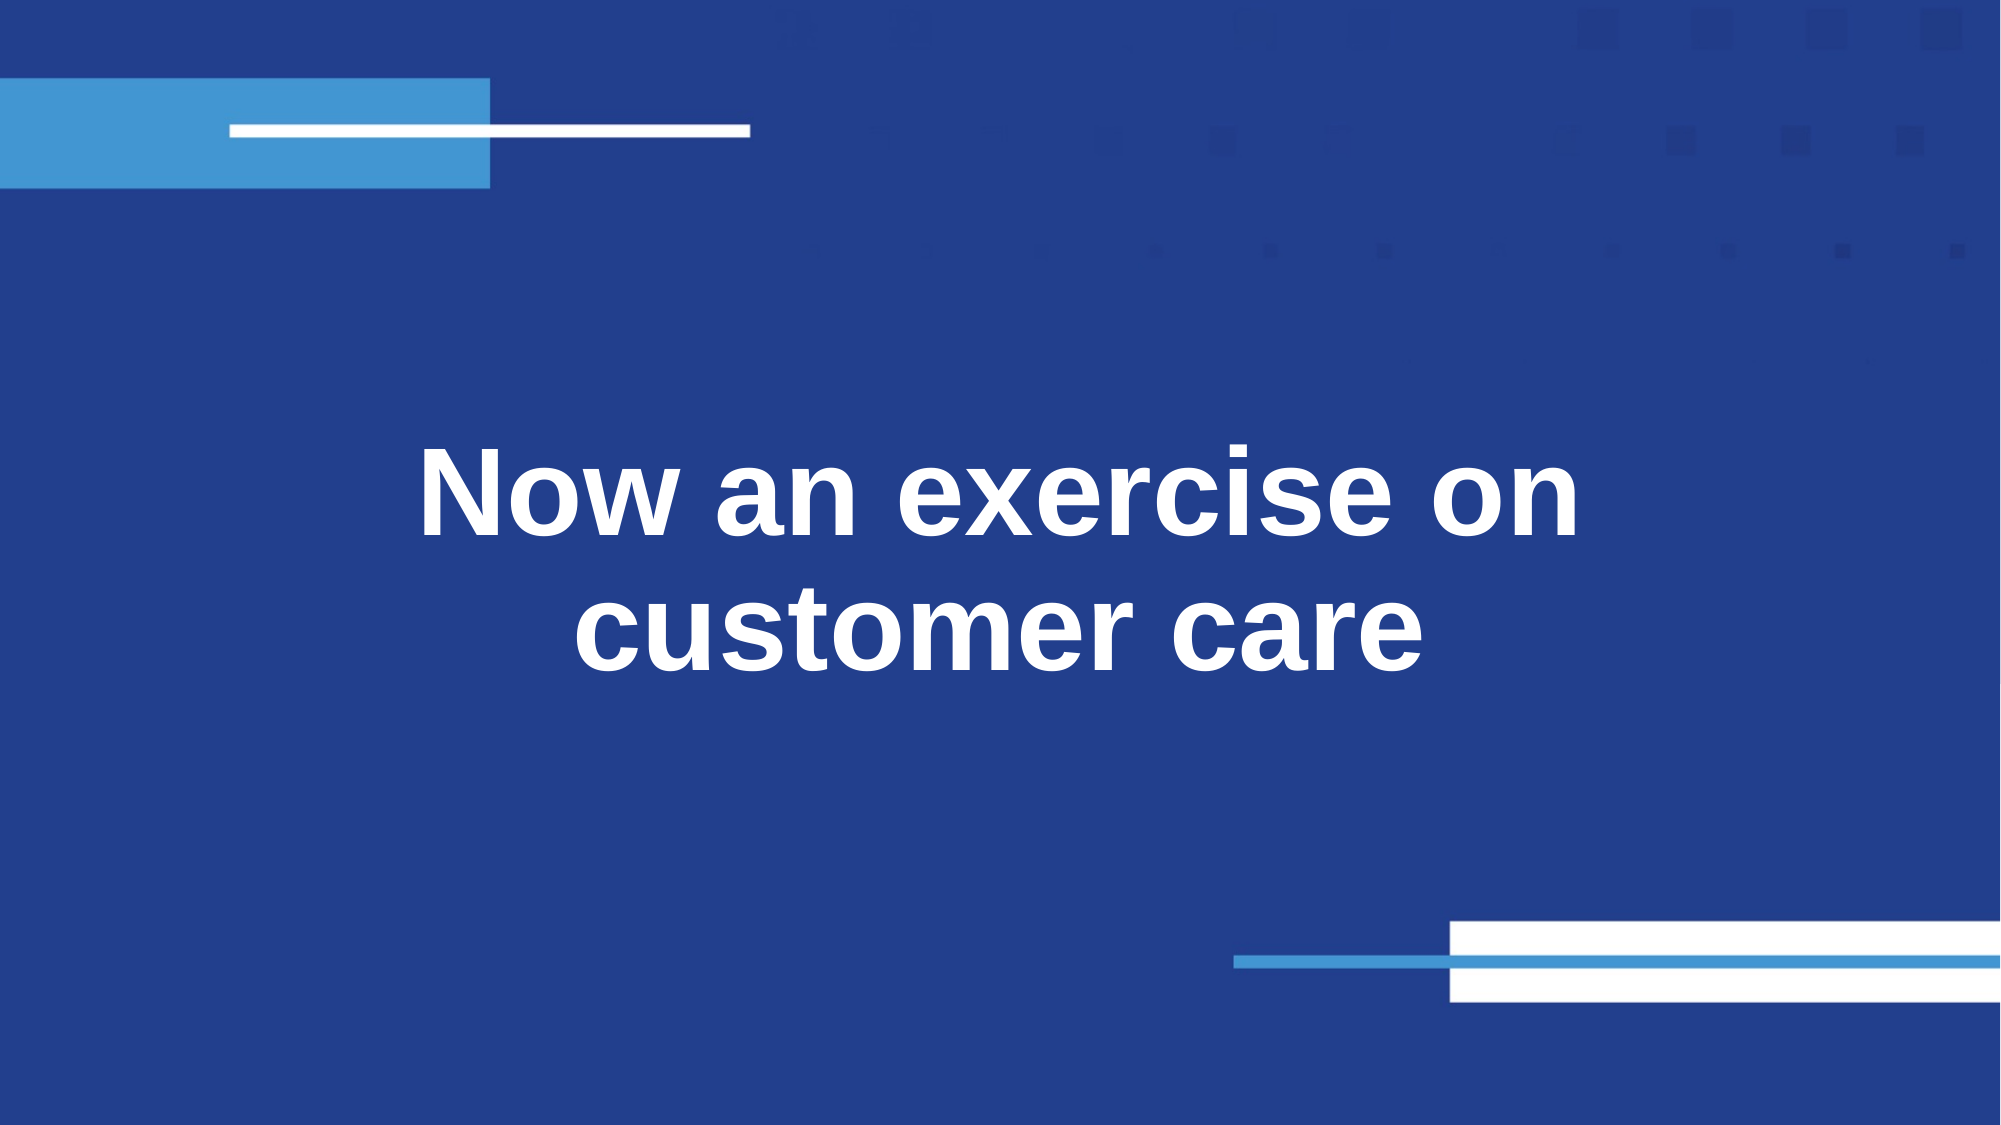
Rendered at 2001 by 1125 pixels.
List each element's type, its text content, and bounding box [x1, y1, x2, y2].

title Now an exercise on customer care [249, 366, 1750, 759]
picture [0, 0, 2001, 1125]
